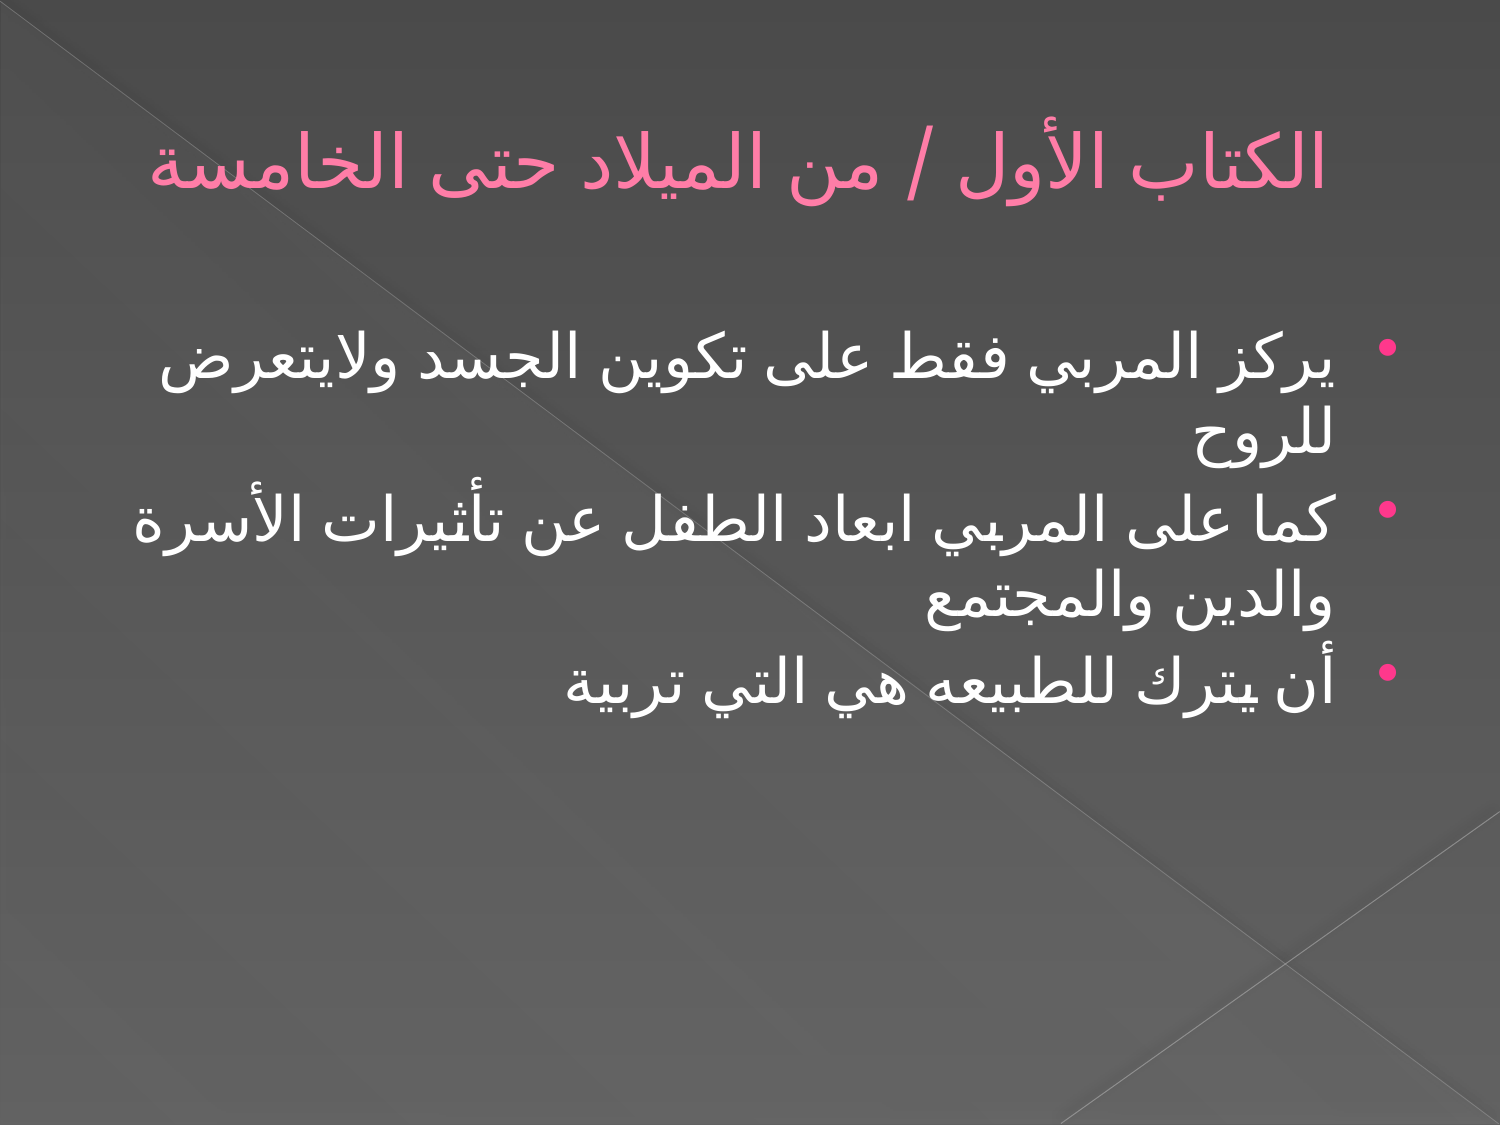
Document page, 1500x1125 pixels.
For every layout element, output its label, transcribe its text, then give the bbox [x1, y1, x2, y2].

list يركز المربي فقط على تكوين الجسد ولايتعرض للروح كما على المربي ابعاد الطفل عن تأثيرات الأسرة والدين والمجتمع أن يترك للطبيعه هي التي تربية [75, 308, 1425, 1059]
title الكتاب الأول / من الميلاد حتى الخامسة [75, 43, 1425, 274]
